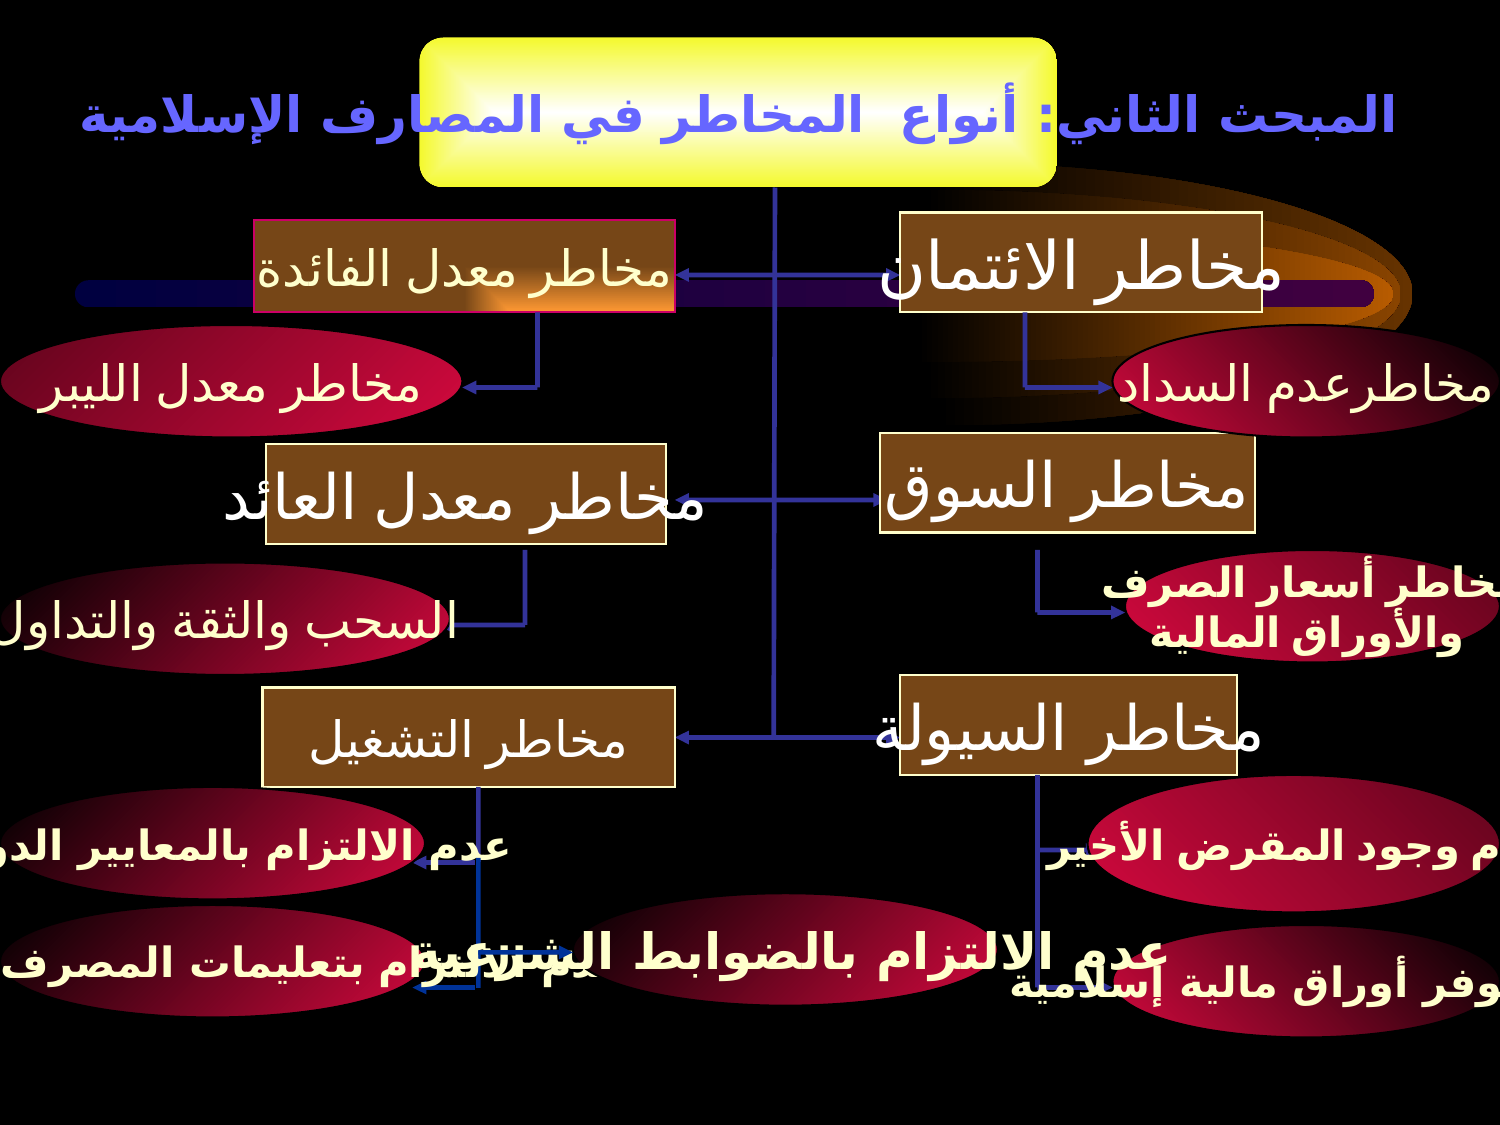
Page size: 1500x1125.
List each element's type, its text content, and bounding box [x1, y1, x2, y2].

text_box [1038, 606, 1126, 619]
text_box [676, 268, 899, 282]
text_box [675, 731, 900, 744]
text_box [1024, 381, 1113, 394]
text_box مخاطر معدل الليبر [0, 324, 463, 438]
text_box [447, 624, 526, 632]
text_box مخاطر معدل العائد [265, 444, 666, 545]
text_box عدم وجود المقرض الأخير [1087, 774, 1500, 913]
text_box السحب والثقة والتداول [0, 562, 450, 676]
text_box عدم الالتزام بالمعايير الدولية [0, 786, 426, 900]
text_box المبحث الثاني: أنواع المخاطر في المصارف الإسلامية [419, 37, 1058, 188]
text_box [462, 381, 538, 394]
text_box مخاطر معدل الفائدة [253, 220, 676, 313]
text_box [412, 981, 475, 994]
text_box عدم توفر أوراق مالية إسلامية [1112, 924, 1500, 1038]
text_box [675, 493, 879, 507]
text_box مخاطرعدم السداد [1112, 324, 1500, 438]
text_box مخاطر التشغيل [262, 687, 675, 788]
text_box مخاطر السيولة [900, 675, 1238, 775]
text_box عدم الالتزام بالضوابط الشرعية [572, 893, 998, 1006]
text_box [413, 856, 475, 869]
text_box مخاطر السوق [879, 432, 1255, 533]
text_box مخاطر الائتمان [899, 212, 1263, 313]
text_box عدم الالتزام بتعليمات المصرف المركزي [0, 904, 426, 1018]
text_box [478, 946, 573, 959]
text_box [1037, 981, 1113, 994]
text_box مخاطر أسعار الصرف والأوراق المالية [1124, 549, 1500, 663]
